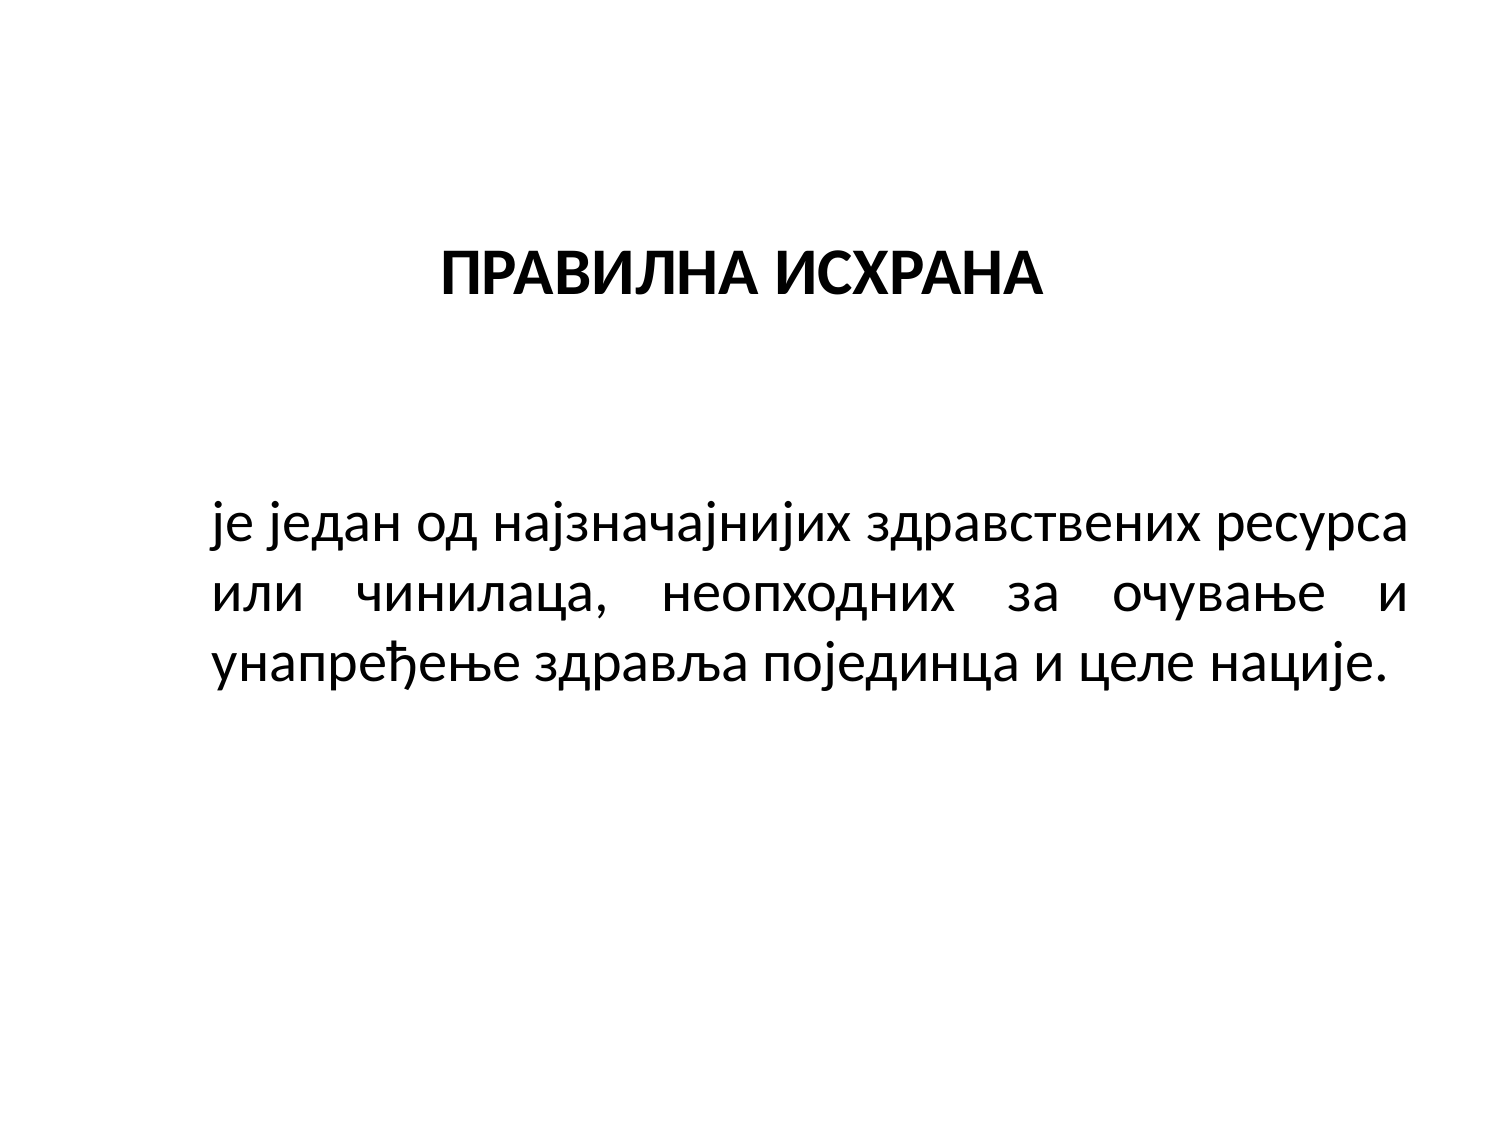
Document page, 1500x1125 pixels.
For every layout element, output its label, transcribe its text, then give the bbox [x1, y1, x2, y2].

list ПРАВИЛНА ИСХРАНА је један од најзначајнијих здравствених ресурса или чинилаца, неопходних за очување и унапређење здравља појединца и целе нације. [75, 220, 1425, 870]
